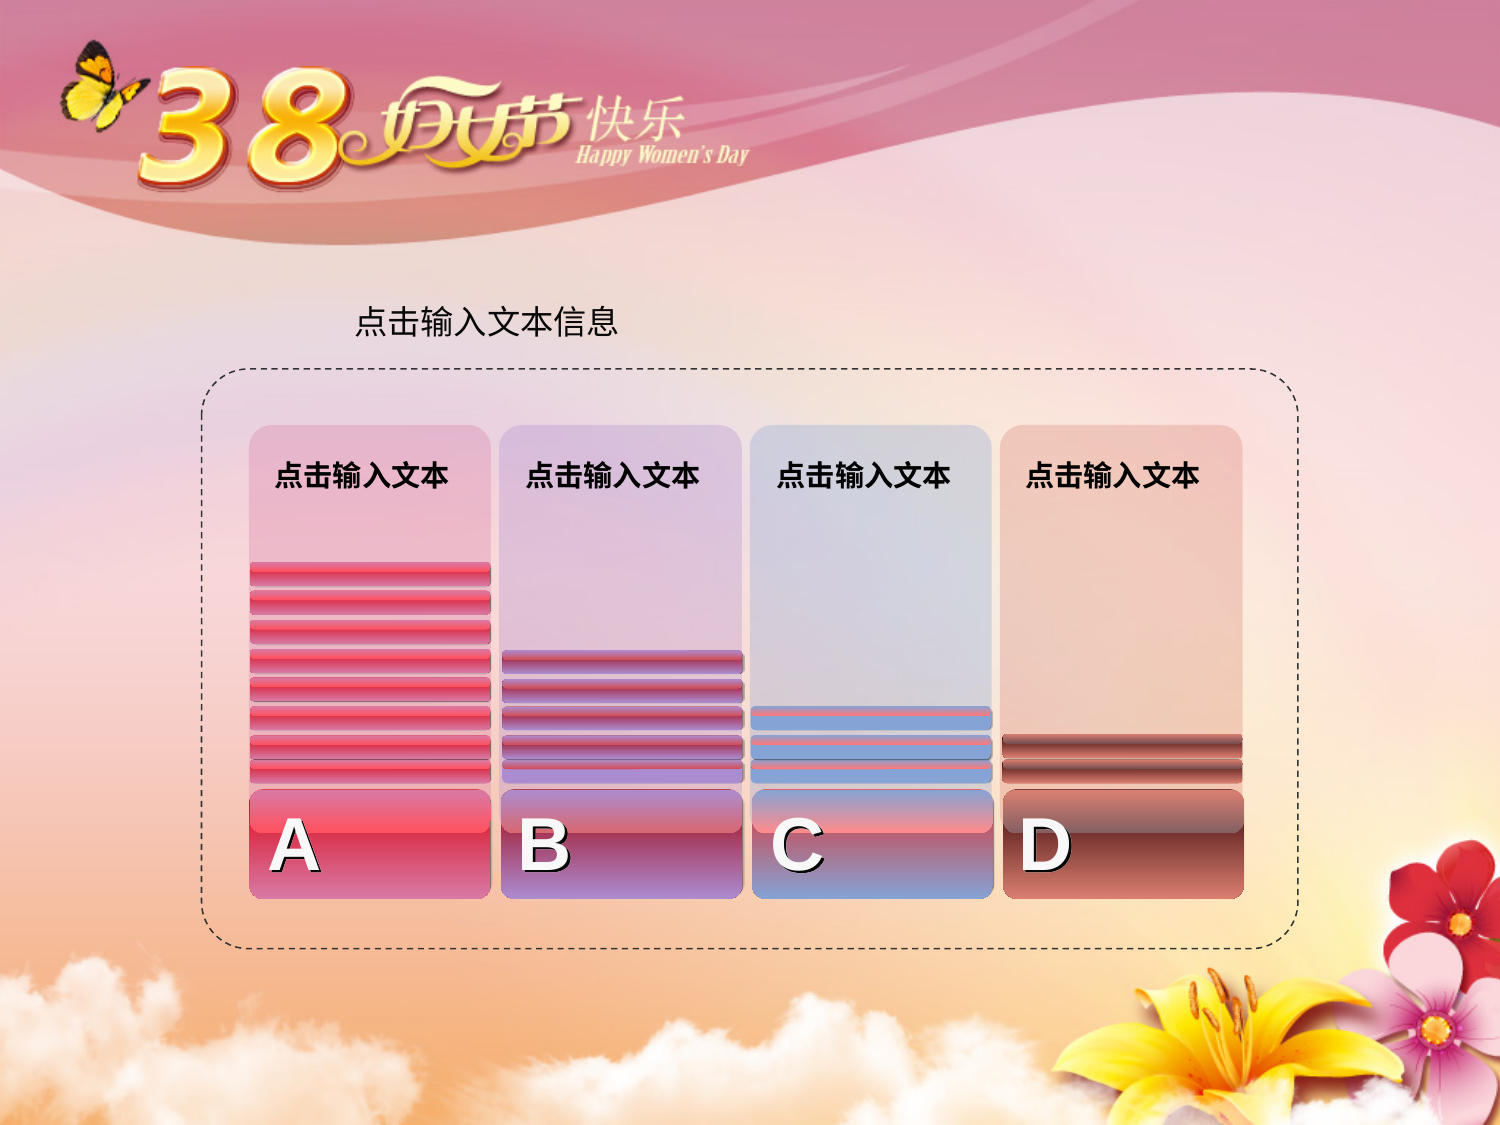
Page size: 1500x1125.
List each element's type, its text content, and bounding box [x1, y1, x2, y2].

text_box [501, 682, 743, 703]
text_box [750, 705, 992, 731]
text_box [749, 424, 992, 705]
text_box [999, 424, 1243, 735]
text_box 点击输入文本 [761, 449, 984, 500]
text_box 点击输入文本 [259, 449, 481, 500]
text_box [249, 679, 492, 702]
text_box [501, 766, 743, 784]
text_box 点击输入文本 [1010, 449, 1232, 500]
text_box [501, 739, 743, 760]
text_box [501, 649, 743, 675]
text_box [201, 368, 1298, 949]
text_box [750, 739, 992, 760]
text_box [1002, 791, 1245, 900]
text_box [249, 650, 492, 674]
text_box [249, 738, 492, 760]
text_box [1002, 765, 1244, 784]
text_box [249, 708, 492, 731]
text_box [500, 792, 743, 900]
text_box 点击输入文本信息 [339, 290, 1133, 349]
text_box [248, 424, 491, 561]
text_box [1002, 733, 1244, 759]
text_box [499, 424, 742, 650]
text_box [249, 791, 492, 900]
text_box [249, 766, 492, 784]
picture [0, 0, 1500, 1125]
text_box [751, 790, 994, 900]
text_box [750, 766, 992, 784]
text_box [249, 592, 492, 615]
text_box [501, 709, 743, 731]
text_box 点击输入文本 [510, 449, 732, 500]
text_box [249, 561, 492, 587]
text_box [249, 622, 492, 644]
